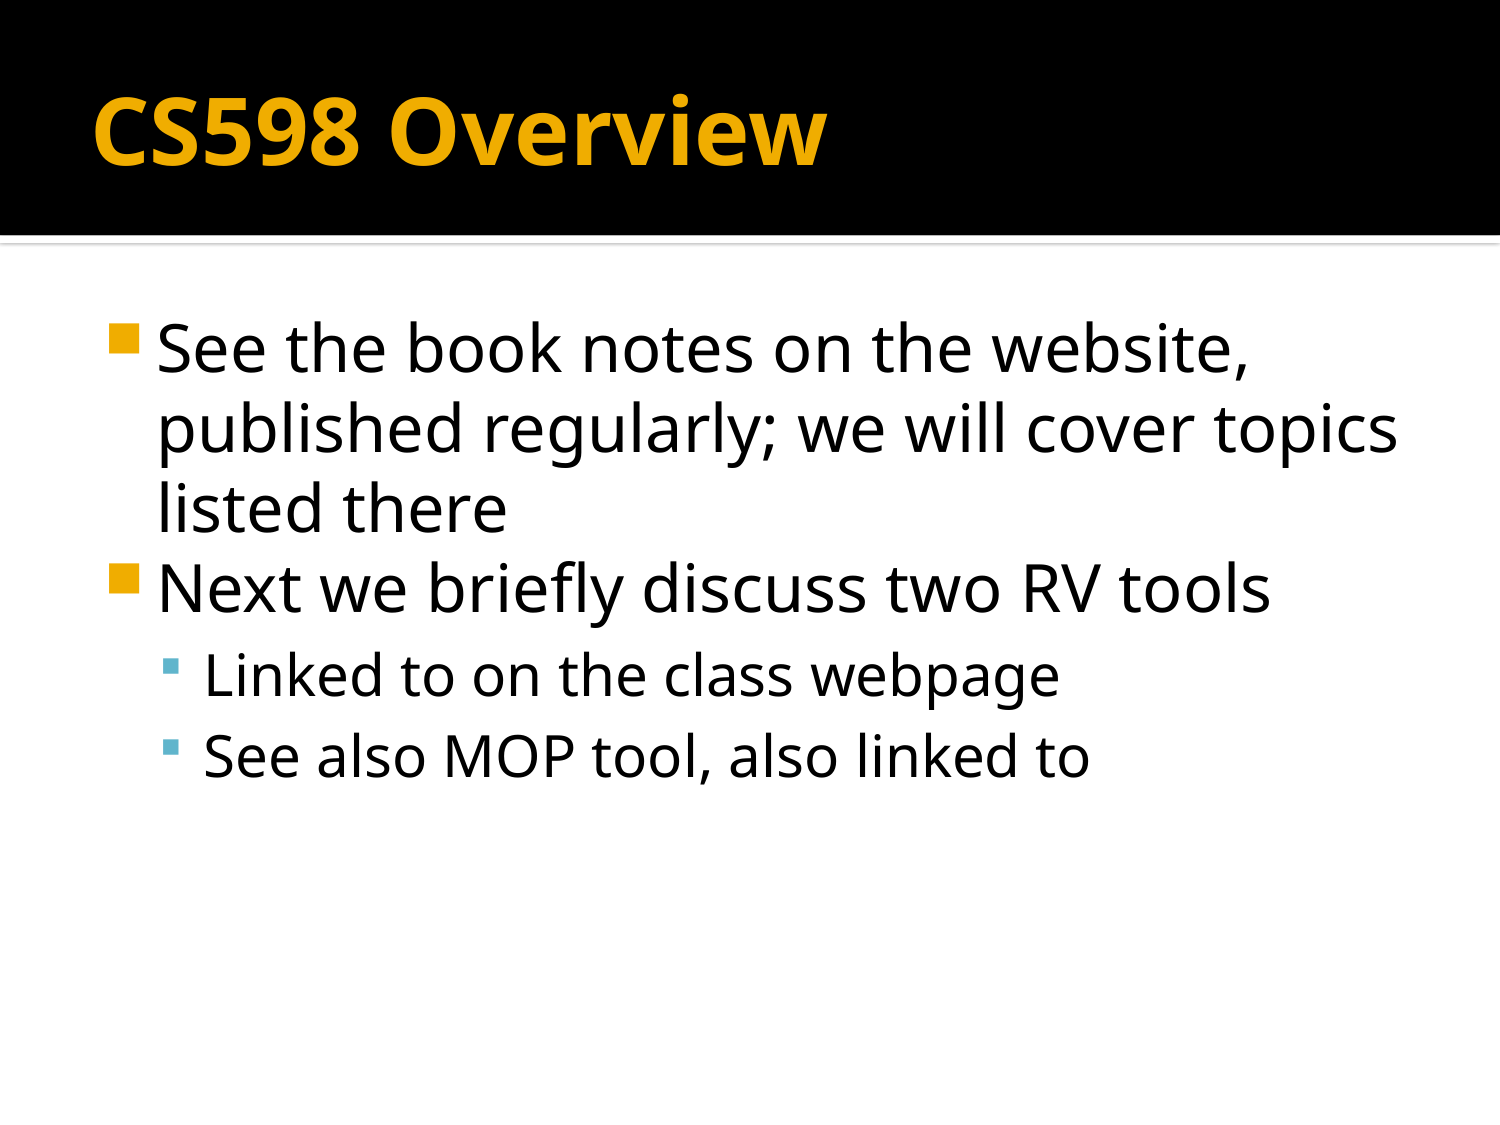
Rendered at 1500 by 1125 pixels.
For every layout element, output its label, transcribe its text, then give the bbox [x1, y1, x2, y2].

list See the book notes on the website, published regularly; we will cover topics listed there Next we briefly discuss two RV tools Linked to on the class webpage See also MOP tool, also linked to [75, 291, 1425, 1050]
title CS598 Overview [75, 25, 1425, 231]
